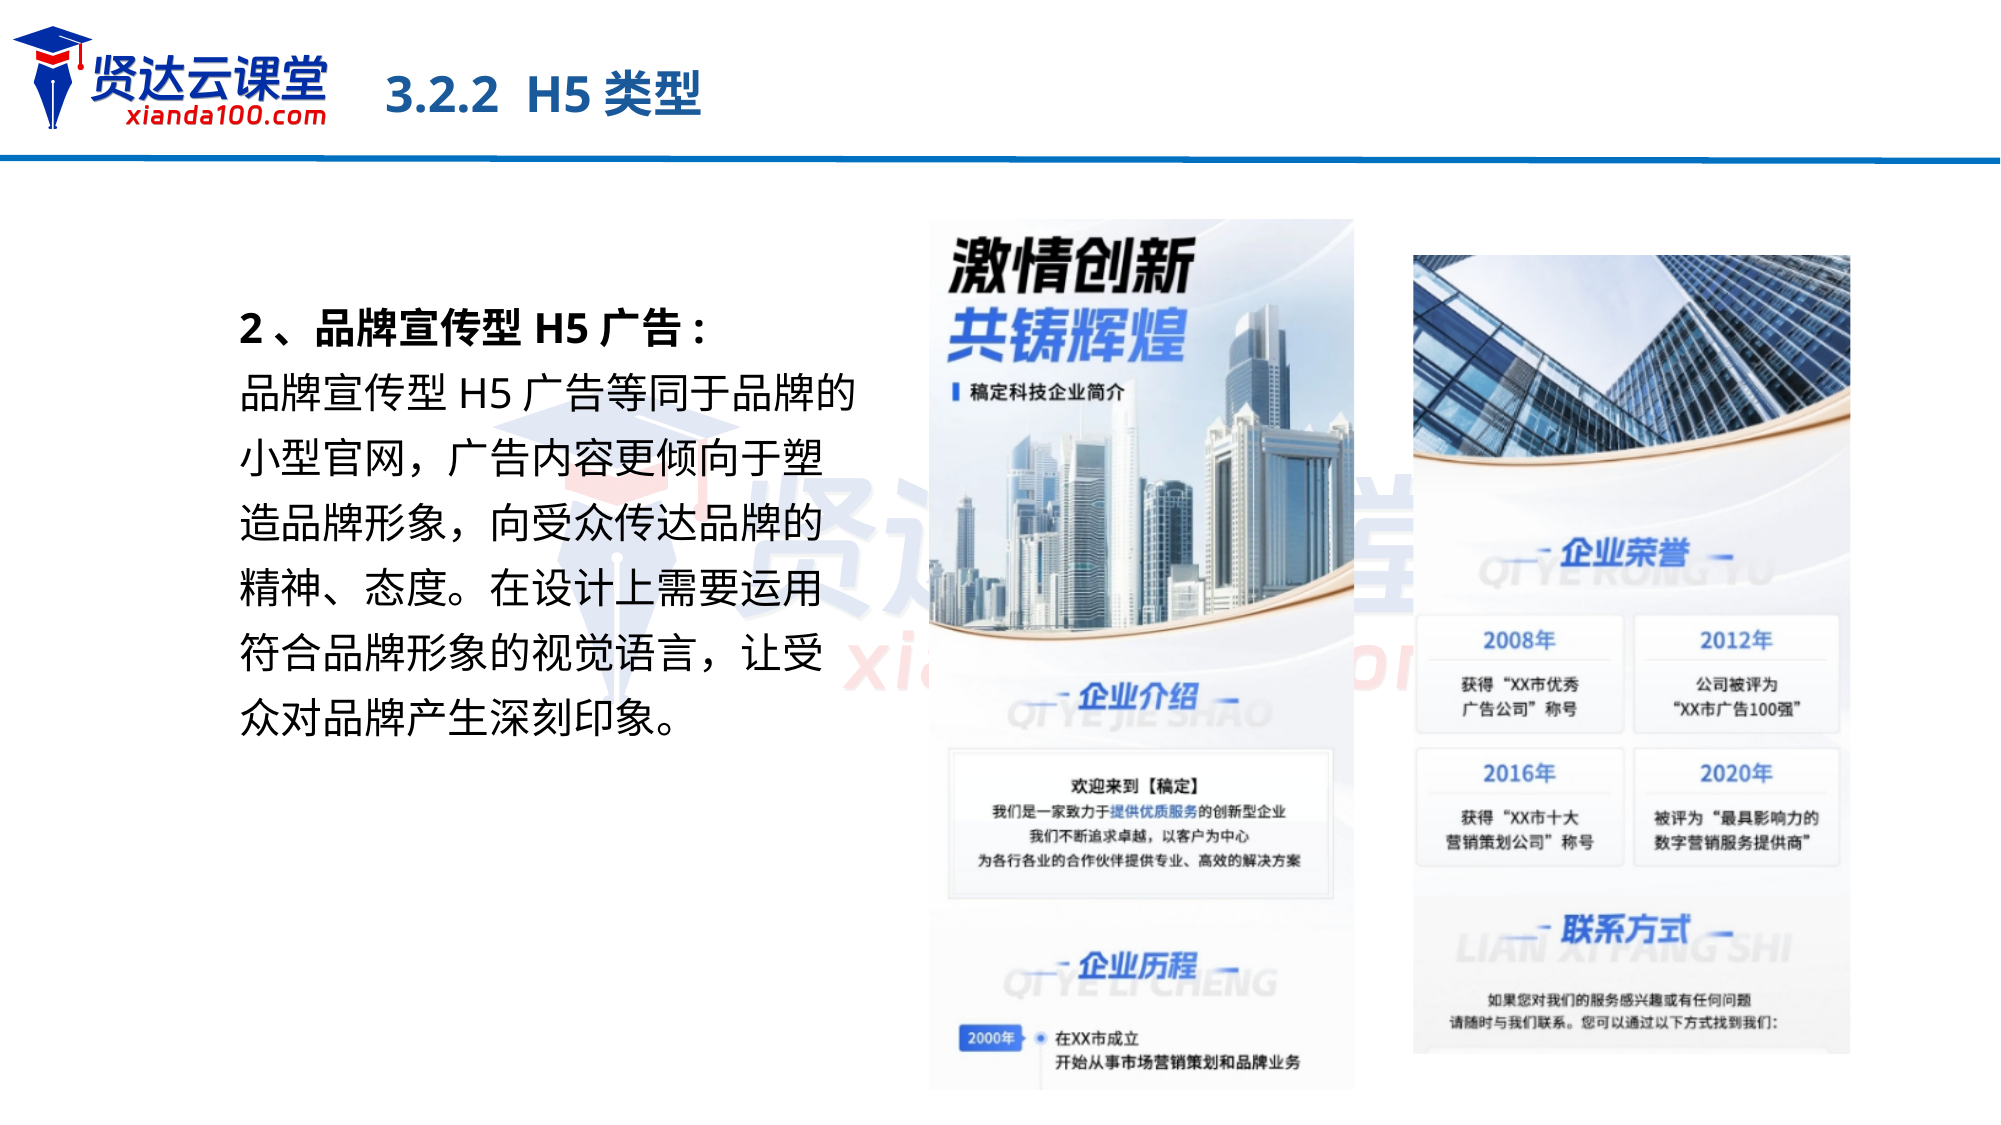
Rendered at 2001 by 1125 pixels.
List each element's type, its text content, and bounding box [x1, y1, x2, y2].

text_box 2、品牌宣传型H5广告: 品牌宣传型H5广告等同于品牌的 小型官网，广告内容更倾向于塑 造品牌形象，向受众传达品牌的 精神、态度。在设计上需要运用 符合品牌形象的视觉语言，让受 众对品牌产生深刻印象。 [149, 278, 923, 749]
picture [928, 219, 1355, 1090]
picture [0, 7, 353, 155]
text_box 3.2.2 H5类型 [370, 54, 1007, 130]
picture [1413, 255, 1851, 1054]
